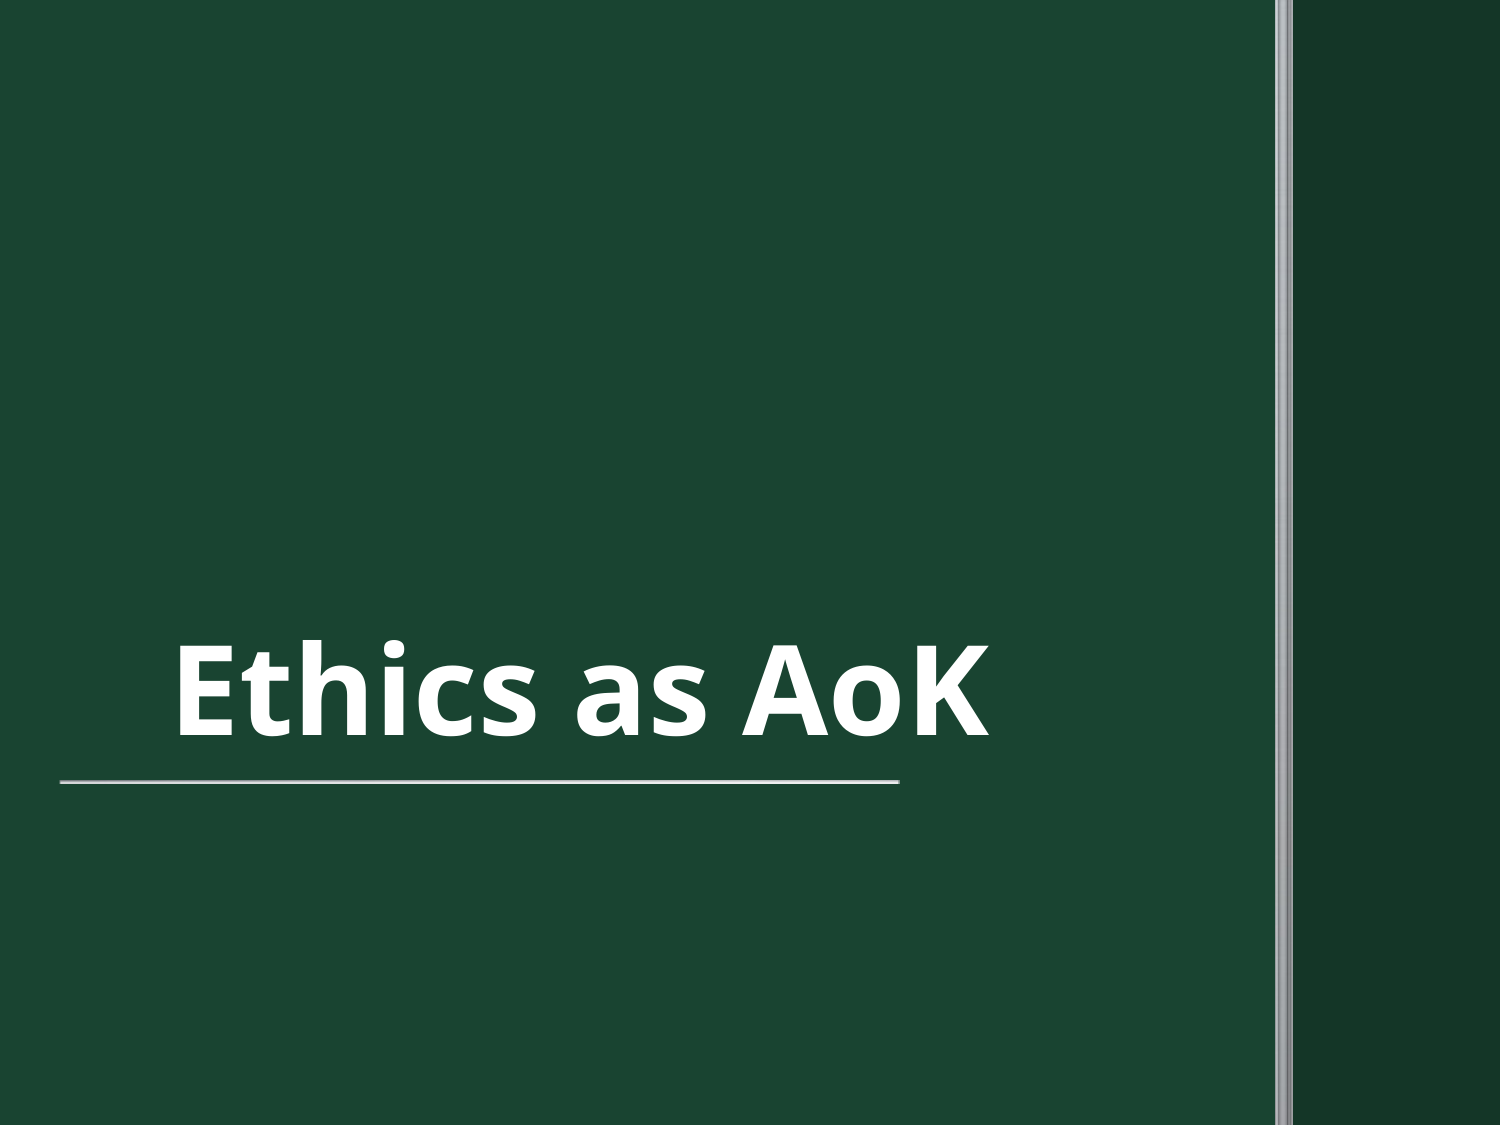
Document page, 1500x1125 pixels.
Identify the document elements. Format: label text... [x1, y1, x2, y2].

picture [59, 780, 900, 784]
title Ethics as AoK [60, 263, 1100, 768]
picture [1275, 0, 1293, 1125]
